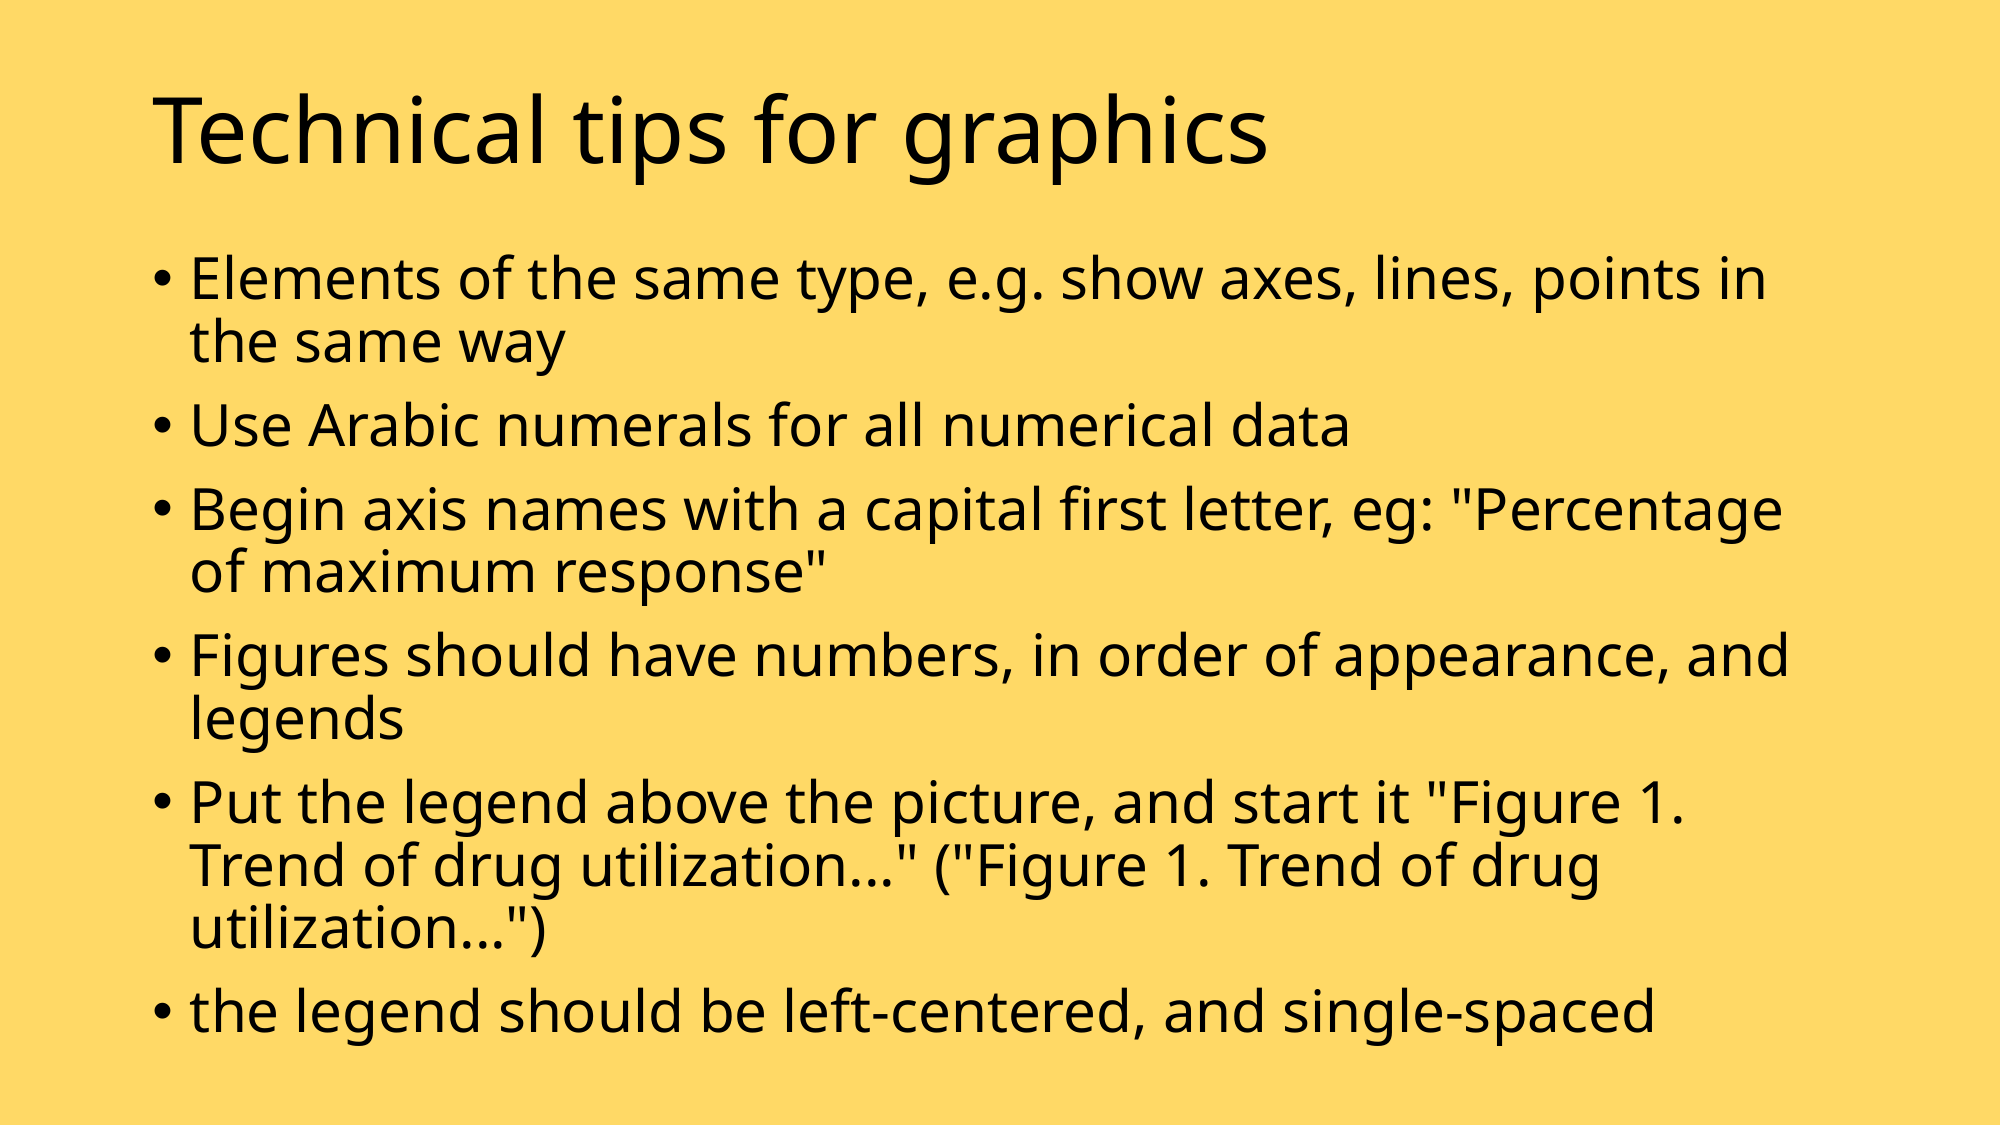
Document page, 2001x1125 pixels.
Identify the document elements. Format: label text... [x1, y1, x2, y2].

list Elements of the same type, e.g. show axes, lines, points in the same way Use Arabic numerals for all numerical data Begin axis names with a capital first letter, eg: "Percentage of maximum response" Figures should have numbers, in order of appearance, and legends Put the legend above the picture, and start it "Figure 1. Trend of drug utilization..." ("Figure 1. Trend of drug utilization...") the legend should be left-centered, and single-spaced [137, 242, 1863, 1098]
title Technical tips for graphics [137, 24, 1863, 242]
